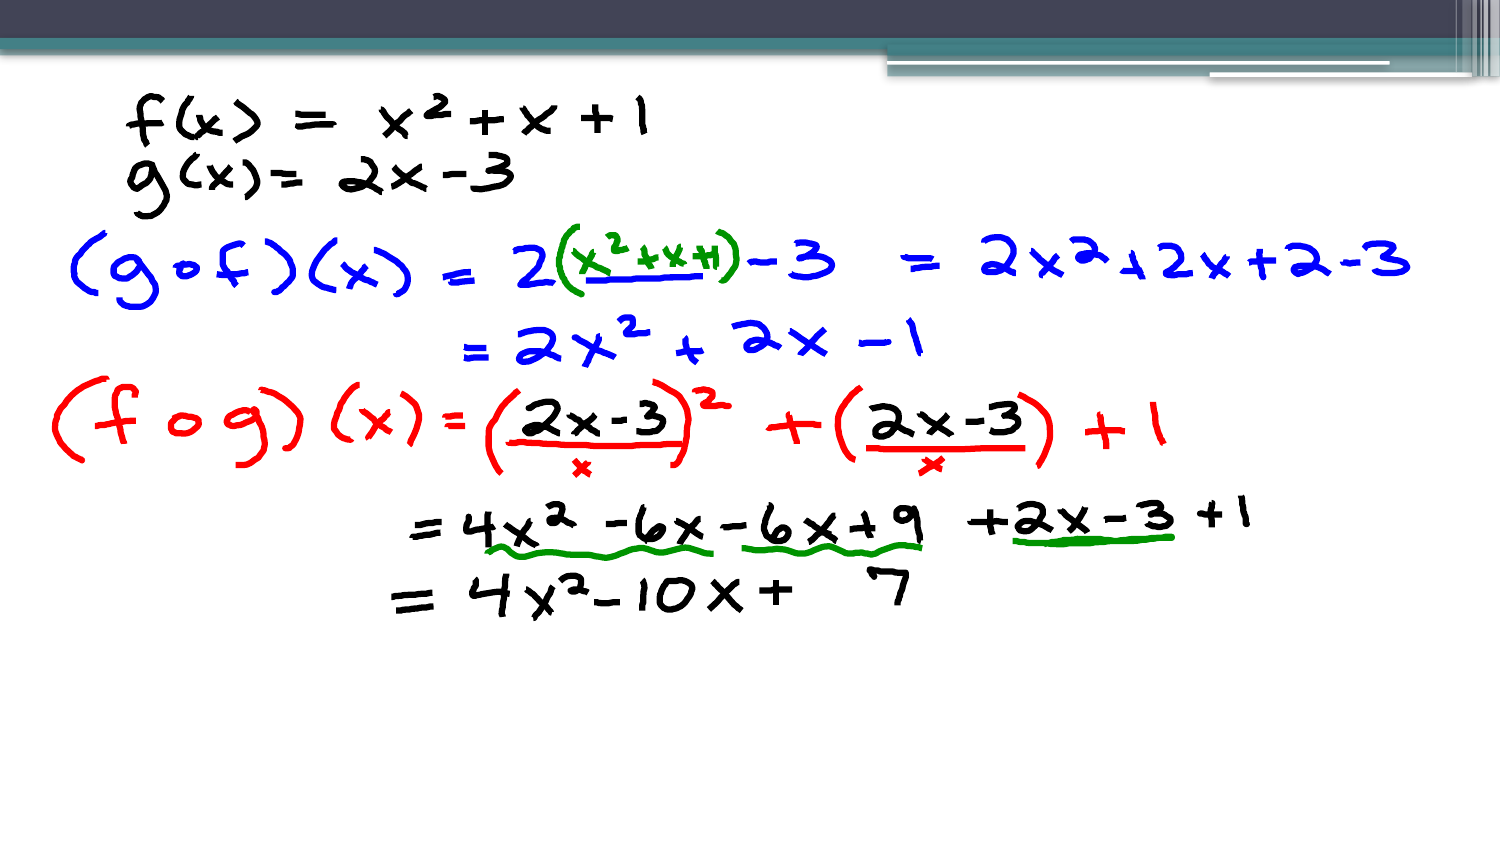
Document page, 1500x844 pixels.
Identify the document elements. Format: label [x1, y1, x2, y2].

text_box [819, 530, 837, 542]
text_box [522, 536, 538, 547]
text_box [1070, 238, 1108, 263]
text_box [54, 377, 108, 462]
text_box [725, 595, 743, 612]
text_box [129, 162, 168, 217]
text_box [1210, 256, 1228, 279]
text_box [544, 604, 553, 614]
text_box [787, 413, 798, 444]
text_box [380, 108, 395, 125]
text_box [708, 581, 740, 611]
text_box [1016, 503, 1053, 532]
text_box [225, 408, 266, 466]
text_box [910, 264, 940, 270]
text_box [618, 316, 651, 336]
text_box [573, 250, 588, 263]
text_box [198, 114, 210, 128]
text_box [471, 578, 503, 597]
text_box [469, 118, 504, 122]
text_box [228, 275, 239, 287]
text_box [260, 388, 302, 449]
text_box [938, 426, 953, 436]
text_box [714, 245, 718, 268]
text_box [741, 544, 923, 556]
text_box [533, 585, 554, 619]
text_box [559, 575, 589, 594]
text_box [804, 519, 821, 531]
text_box [789, 330, 809, 344]
text_box [242, 161, 259, 198]
text_box [1049, 266, 1064, 276]
text_box [588, 261, 611, 274]
text_box [233, 100, 259, 142]
text_box [504, 523, 520, 535]
text_box [1219, 268, 1230, 277]
text_box [711, 580, 724, 593]
text_box [526, 588, 542, 604]
text_box [573, 459, 582, 468]
text_box [583, 335, 600, 368]
text_box [264, 240, 294, 293]
text_box [1158, 244, 1193, 276]
text_box [683, 336, 698, 364]
text_box [748, 260, 777, 265]
text_box [568, 414, 584, 424]
text_box [425, 95, 452, 117]
text_box [1085, 429, 1102, 434]
text_box [513, 247, 555, 286]
text_box [581, 251, 594, 275]
text_box [414, 521, 442, 526]
text_box [281, 181, 303, 186]
text_box [207, 124, 223, 134]
text_box [573, 413, 596, 435]
text_box [694, 388, 730, 407]
text_box [606, 234, 629, 252]
text_box [296, 123, 335, 128]
text_box [691, 529, 704, 538]
text_box [988, 403, 1019, 434]
text_box [611, 418, 627, 422]
text_box [919, 413, 937, 426]
text_box [678, 518, 701, 545]
text_box [395, 125, 408, 137]
text_box [676, 350, 687, 354]
text_box [1152, 401, 1165, 445]
text_box [393, 166, 407, 178]
text_box [763, 504, 790, 542]
text_box [1199, 512, 1209, 516]
text_box [858, 341, 887, 345]
text_box [1209, 502, 1214, 528]
text_box [175, 262, 198, 277]
text_box [716, 230, 738, 282]
text_box [524, 400, 561, 435]
text_box [907, 318, 922, 354]
text_box [411, 531, 441, 538]
text_box [928, 413, 949, 435]
text_box [1130, 252, 1139, 269]
text_box [517, 329, 562, 363]
text_box [128, 121, 164, 127]
text_box [637, 506, 664, 543]
text_box [1017, 393, 1051, 467]
text_box [444, 414, 463, 418]
text_box [641, 246, 648, 259]
text_box [902, 255, 934, 261]
text_box [391, 165, 422, 188]
text_box [208, 165, 222, 179]
text_box [340, 158, 382, 193]
text_box [221, 242, 245, 273]
text_box [811, 344, 827, 355]
text_box [820, 514, 836, 531]
text_box [400, 392, 420, 446]
text_box [383, 110, 412, 137]
text_box [521, 107, 537, 123]
text_box [837, 386, 862, 461]
text_box [732, 322, 781, 351]
text_box [1068, 507, 1086, 533]
text_box [1138, 502, 1172, 528]
text_box [138, 95, 164, 122]
text_box [676, 520, 689, 529]
text_box [182, 153, 202, 187]
text_box [1077, 523, 1089, 533]
text_box [508, 441, 665, 447]
text_box [1138, 272, 1144, 280]
text_box [141, 125, 155, 147]
text_box [500, 573, 507, 617]
text_box [450, 279, 475, 284]
text_box [585, 424, 600, 435]
text_box [641, 579, 646, 611]
text_box [585, 275, 703, 282]
text_box [1201, 253, 1218, 270]
text_box [367, 411, 391, 440]
text_box [637, 256, 659, 263]
text_box [196, 116, 219, 138]
text_box [983, 236, 1016, 274]
text_box [1287, 244, 1331, 275]
text_box [658, 579, 694, 611]
text_box [464, 356, 489, 360]
text_box [118, 422, 130, 444]
text_box [94, 420, 136, 427]
text_box [114, 386, 137, 421]
text_box [636, 402, 664, 434]
text_box [573, 461, 589, 477]
text_box [1240, 495, 1248, 525]
text_box [1363, 242, 1408, 274]
text_box [698, 245, 708, 269]
text_box [333, 384, 360, 441]
text_box [767, 424, 791, 429]
text_box [646, 261, 653, 270]
text_box [72, 232, 106, 294]
text_box [373, 249, 409, 295]
text_box [573, 336, 594, 349]
text_box [546, 503, 575, 527]
text_box [594, 104, 599, 133]
text_box [595, 348, 616, 359]
text_box [396, 605, 434, 612]
text_box [1031, 250, 1049, 267]
text_box [870, 405, 915, 438]
text_box [1104, 429, 1125, 433]
text_box [112, 256, 157, 308]
text_box [663, 247, 675, 260]
text_box [918, 457, 944, 475]
text_box [636, 96, 646, 135]
text_box [1098, 413, 1107, 450]
text_box [1342, 261, 1361, 265]
text_box [1249, 260, 1259, 264]
text_box [923, 458, 933, 465]
text_box [216, 271, 249, 276]
text_box [348, 265, 368, 290]
text_box [722, 524, 747, 529]
text_box [868, 568, 907, 606]
text_box [1258, 248, 1265, 279]
text_box [1012, 536, 1173, 545]
text_box [793, 423, 822, 427]
text_box [676, 258, 685, 265]
text_box [361, 409, 377, 424]
text_box [472, 154, 512, 191]
text_box [487, 389, 520, 475]
text_box [989, 509, 994, 535]
text_box [406, 177, 427, 190]
text_box [799, 328, 826, 356]
text_box [515, 520, 531, 547]
text_box [535, 121, 551, 132]
text_box [652, 381, 690, 466]
text_box [211, 166, 232, 190]
text_box [178, 95, 195, 138]
text_box [341, 263, 358, 276]
text_box [486, 511, 490, 548]
text_box [849, 526, 876, 531]
text_box [759, 588, 793, 592]
text_box [895, 507, 922, 542]
text_box [380, 424, 392, 433]
text_box [1059, 509, 1075, 523]
text_box [704, 253, 714, 257]
text_box [220, 177, 234, 186]
text_box [581, 468, 591, 476]
text_box [558, 226, 583, 295]
text_box [866, 529, 872, 538]
text_box [359, 274, 378, 286]
text_box [1040, 254, 1059, 276]
text_box [311, 239, 338, 291]
text_box [671, 246, 681, 267]
text_box [790, 241, 833, 279]
text_box [442, 271, 471, 279]
text_box [486, 545, 714, 559]
text_box [170, 414, 200, 435]
text_box [391, 591, 433, 598]
text_box [1105, 517, 1127, 521]
text_box [523, 105, 555, 135]
text_box [861, 512, 868, 526]
text_box [808, 531, 821, 543]
text_box [465, 515, 486, 533]
